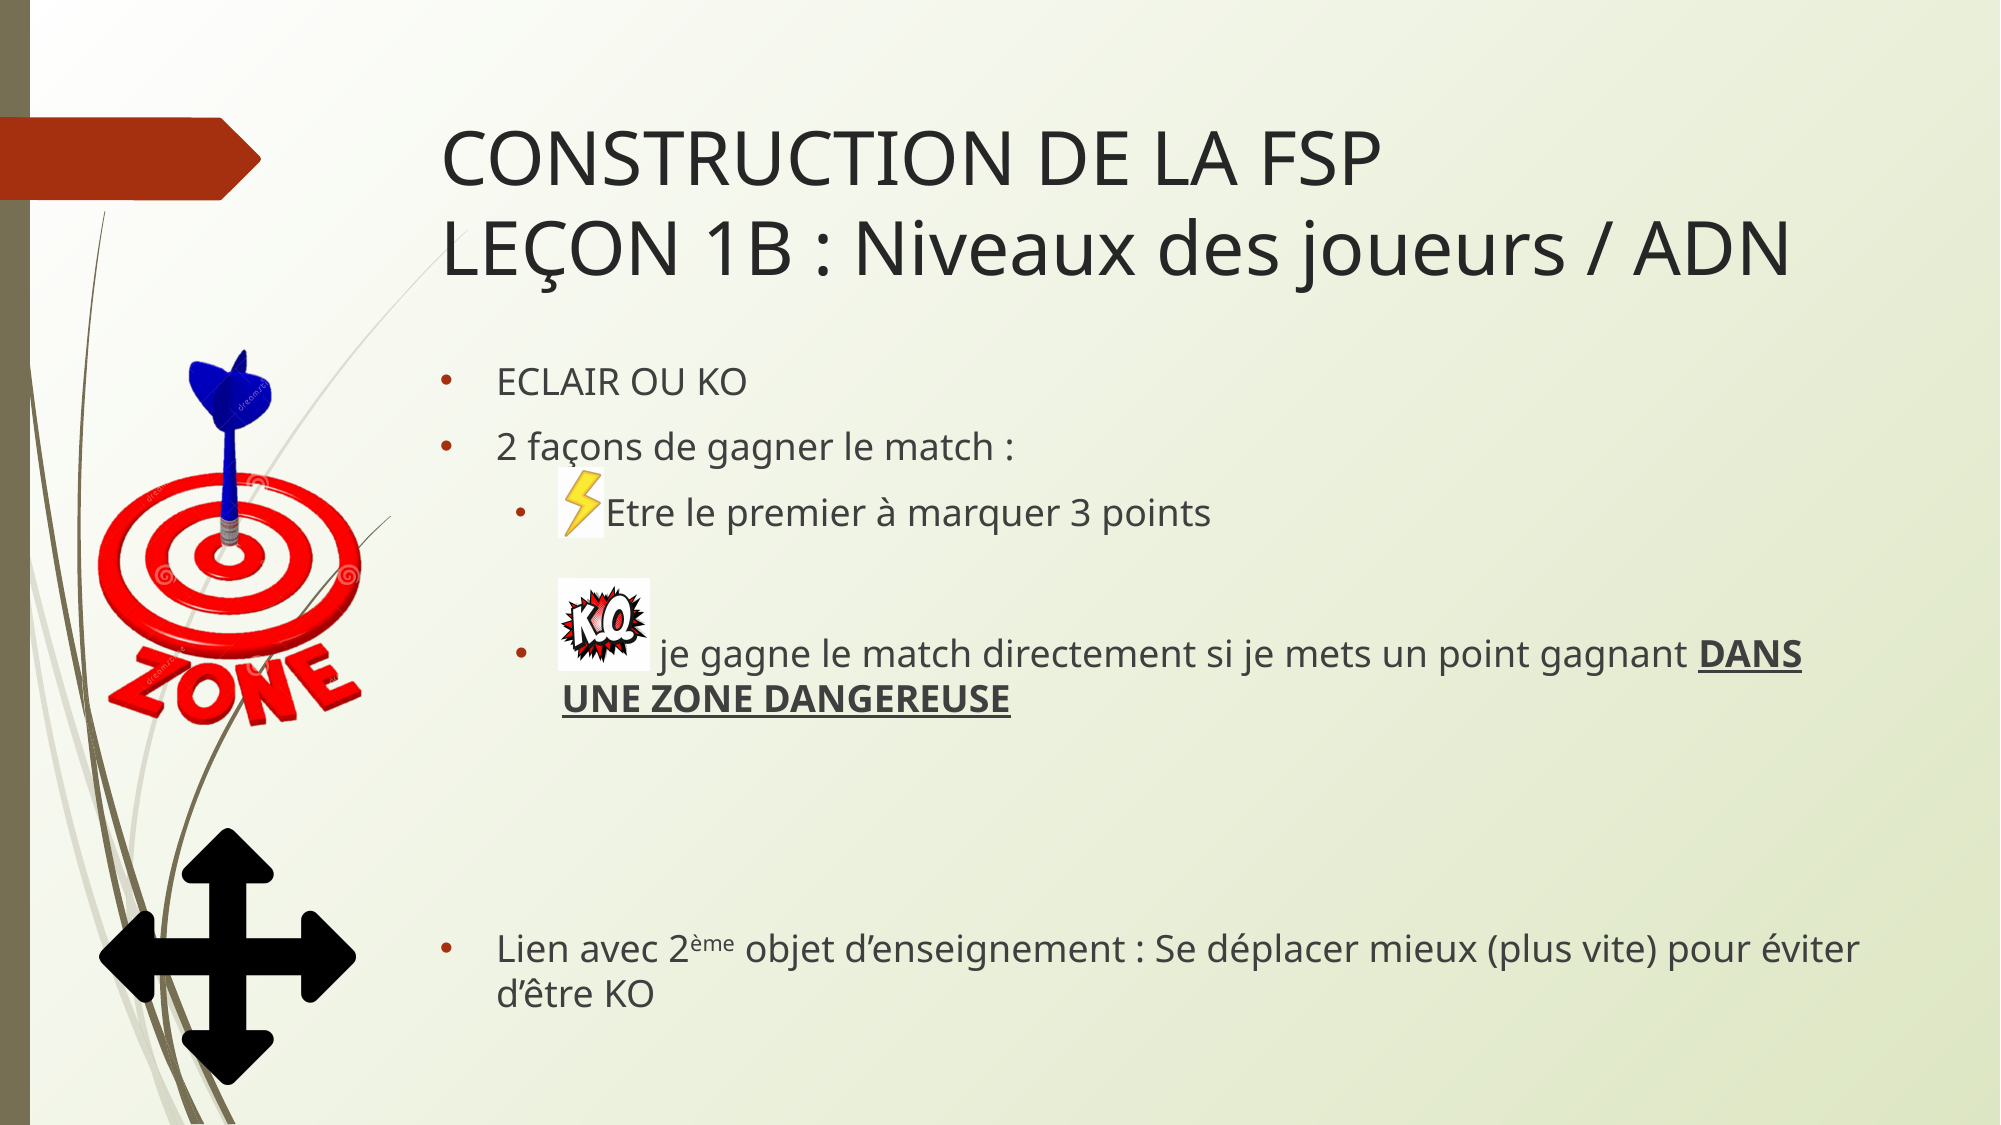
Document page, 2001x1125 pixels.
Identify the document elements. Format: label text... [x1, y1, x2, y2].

picture [99, 828, 356, 1085]
picture [29, 340, 425, 763]
text_box Lien avec 2ème objet d’enseignement : Se déplacer mieux (plus vite) pour éviter d’être KO [424, 917, 1888, 1077]
picture [557, 467, 604, 539]
picture [557, 578, 651, 671]
list ECLAIR OU KO 2 façons de gagner le match : Etre le premier à marquer 3 points je gagne le match directement si je mets un point gagnant DANS UNE ZONE DANGEREUSE [429, 350, 1888, 753]
title CONSTRUCTION DE LA FSP LEÇON 1B : Niveaux des joueurs / ADN [425, 102, 1888, 313]
